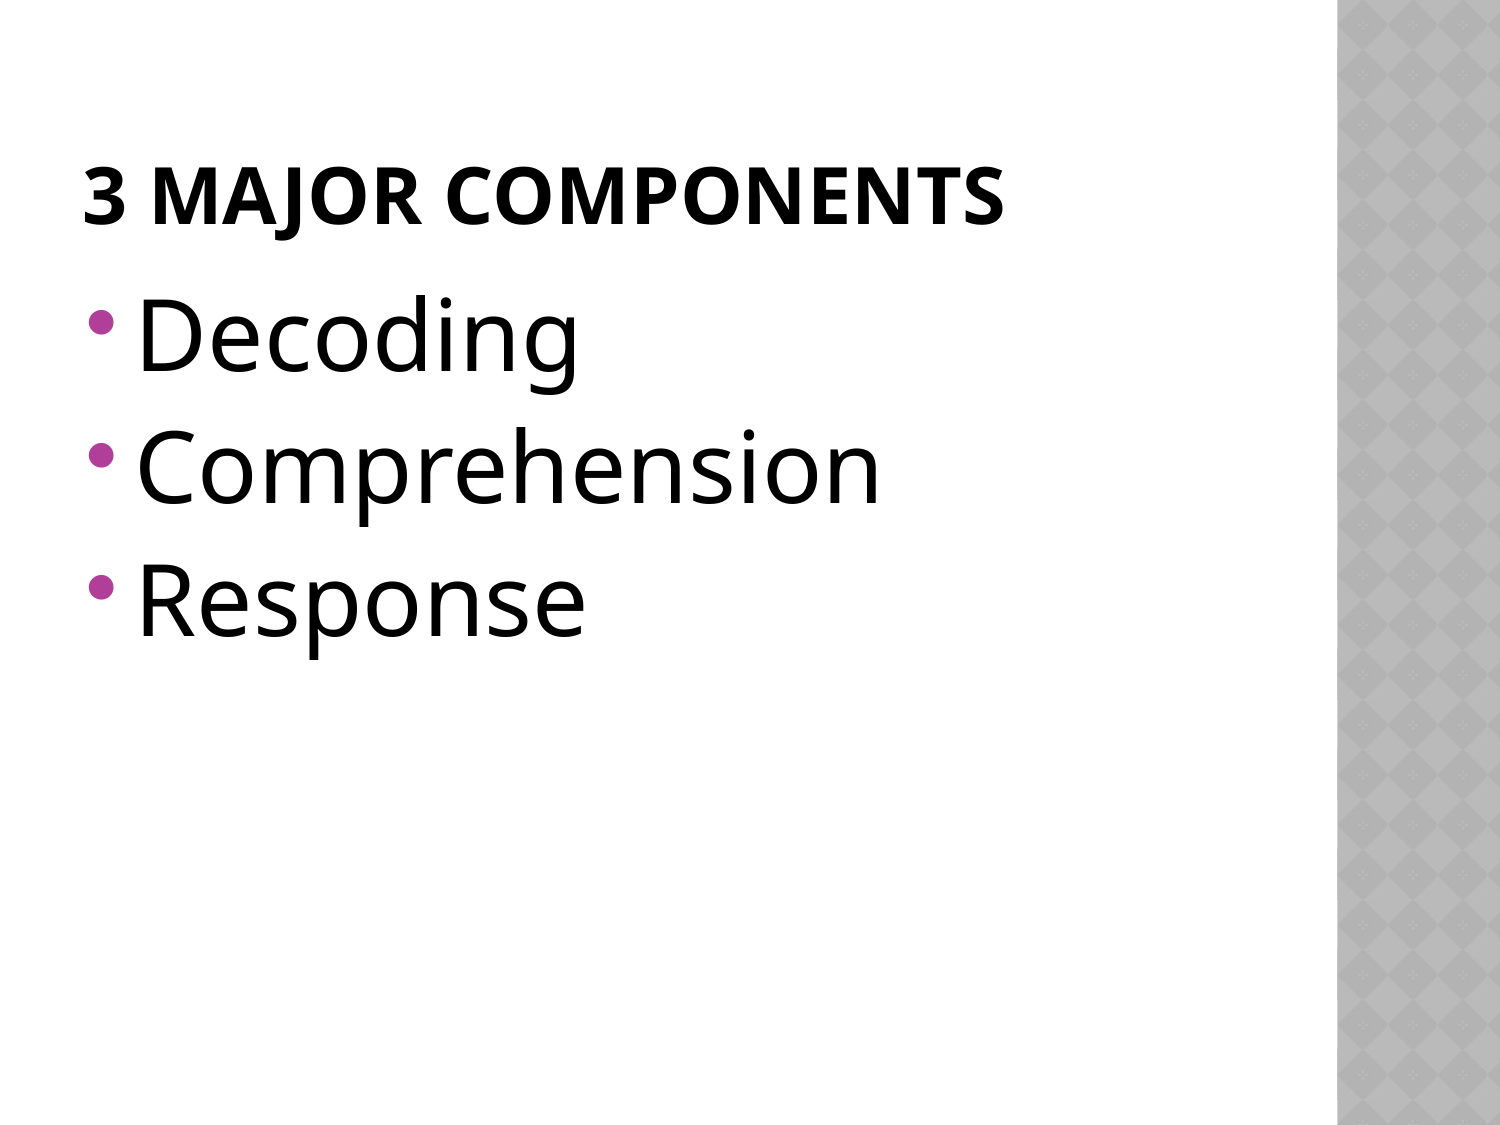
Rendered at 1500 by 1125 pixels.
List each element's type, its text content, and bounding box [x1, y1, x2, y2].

list Decoding Comprehension Response [75, 264, 1263, 1059]
title 3 major components [75, 52, 1263, 240]
